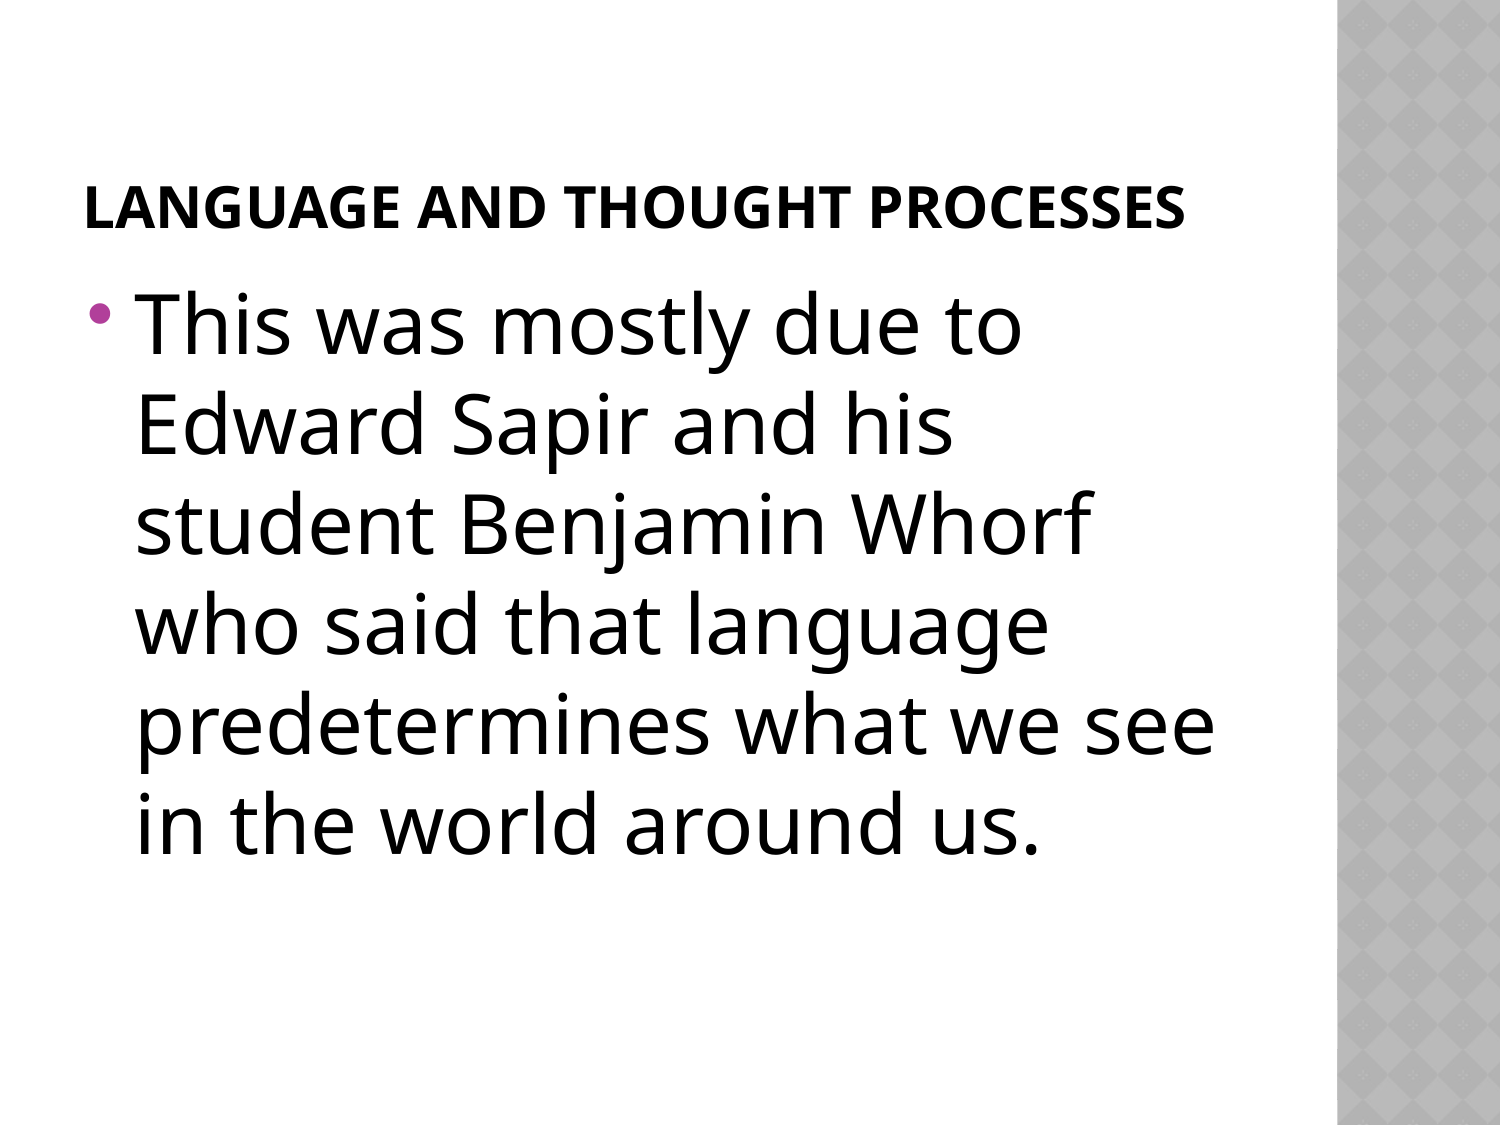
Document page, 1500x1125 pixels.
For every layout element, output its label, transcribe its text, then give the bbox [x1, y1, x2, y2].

title Language and thought processes [75, 52, 1263, 240]
list This was mostly due to Edward Sapir and his student Benjamin Whorf who said that language predetermines what we see in the world around us. [75, 264, 1263, 1059]
